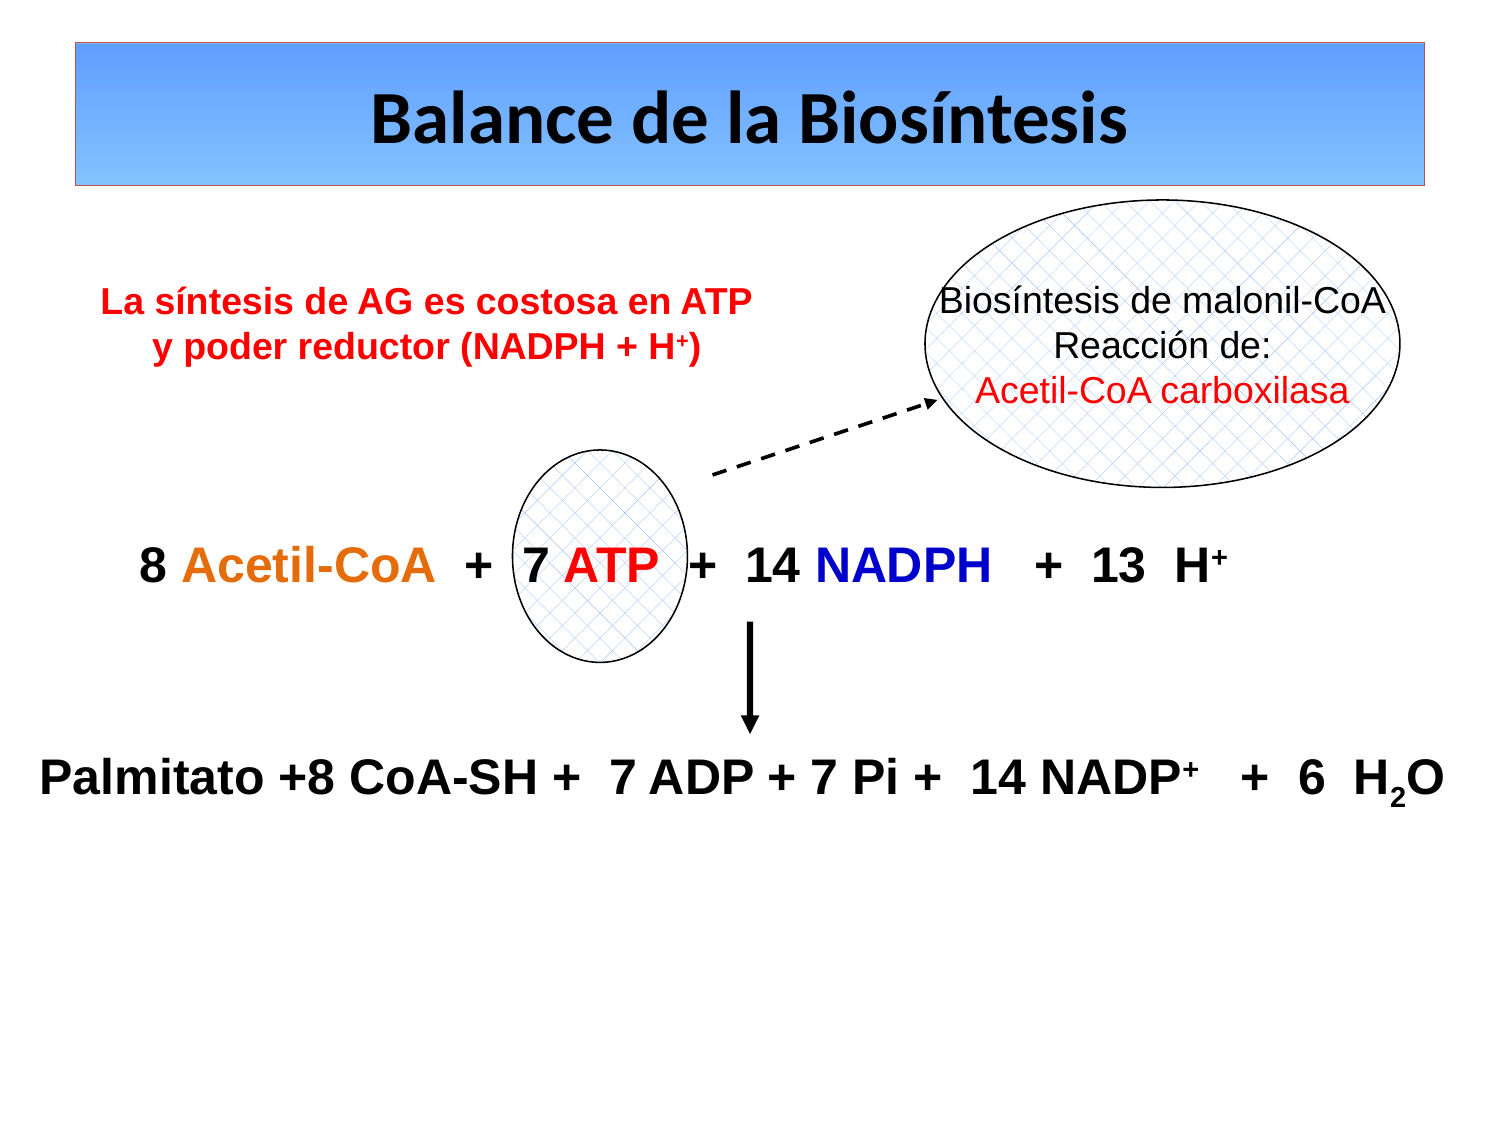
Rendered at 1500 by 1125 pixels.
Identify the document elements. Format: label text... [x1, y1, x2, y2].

text_box Biosíntesis de malonil-CoA Reacción de: Acetil-CoA carboxilasa [924, 199, 1400, 488]
text_box [923, 398, 938, 410]
text_box Palmitato +8 CoA-SH + 7 ADP + 7 Pi + 14 NADP+ + 6 H2O [24, 737, 1475, 821]
text_box La síntesis de AG es costosa en ATP y poder reductor (NADPH + H+) [85, 269, 768, 375]
text_box 8 Acetil-CoA + 7 ATP + 14 NADPH + 13 H+ [125, 524, 1300, 600]
text_box [743, 621, 757, 735]
text_box [516, 449, 684, 524]
title Balance de la Biosíntesis [75, 42, 1425, 186]
text_box [520, 600, 680, 663]
